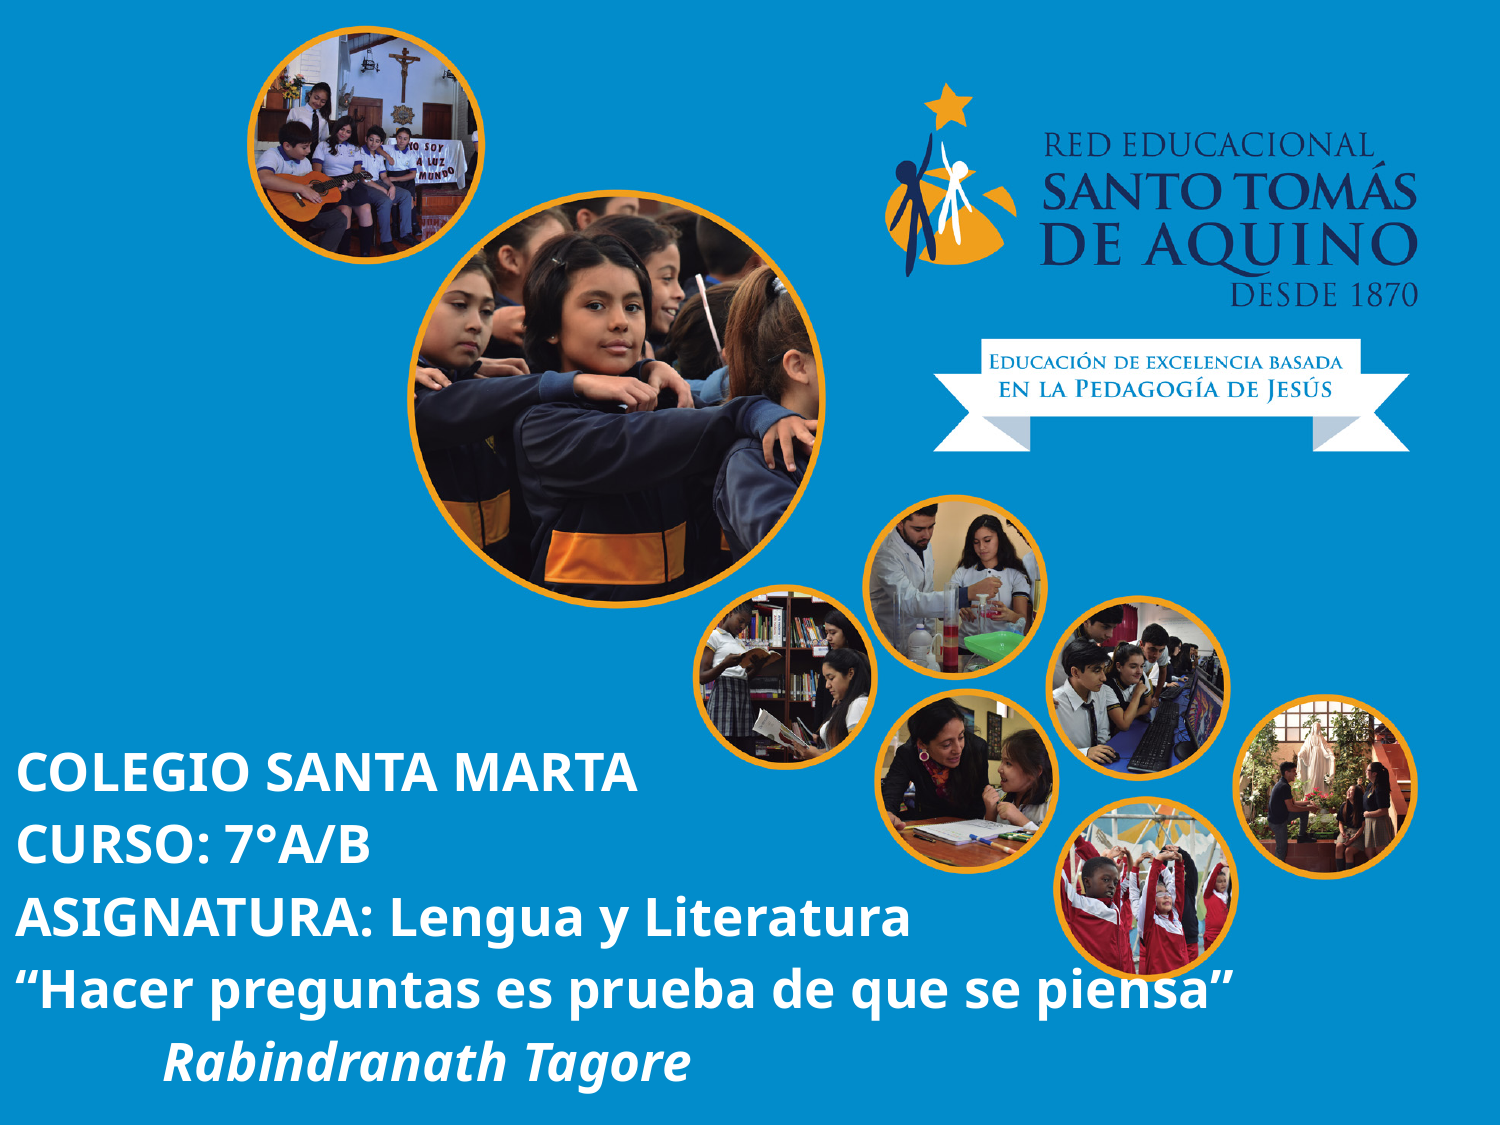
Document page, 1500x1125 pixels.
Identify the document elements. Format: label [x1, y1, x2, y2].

picture [457, 754, 497, 790]
picture [213, 979, 239, 1020]
picture [95, 754, 118, 790]
picture [308, 1041, 337, 1081]
picture [1235, 174, 1267, 208]
picture [125, 754, 146, 790]
picture [29, 971, 37, 983]
picture [363, 929, 370, 936]
picture [1269, 174, 1309, 209]
picture [1181, 979, 1206, 1008]
picture [921, 979, 947, 1008]
picture [83, 899, 99, 935]
picture [572, 979, 598, 1020]
picture [1361, 185, 1374, 208]
picture [967, 979, 988, 1008]
picture [426, 979, 451, 1008]
picture [197, 1052, 224, 1081]
picture [677, 896, 685, 903]
picture [774, 968, 800, 1008]
picture [190, 754, 206, 790]
picture [1212, 971, 1220, 983]
picture [749, 907, 766, 935]
picture [105, 898, 135, 936]
picture [602, 753, 636, 790]
picture [1147, 174, 1178, 208]
picture [642, 1052, 663, 1080]
picture [407, 190, 825, 609]
picture [17, 971, 25, 983]
picture [393, 899, 416, 935]
picture [1323, 224, 1359, 264]
picture [51, 753, 86, 791]
picture [1297, 224, 1304, 264]
picture [503, 753, 537, 790]
picture [19, 825, 46, 863]
picture [94, 826, 122, 862]
picture [1224, 971, 1232, 983]
picture [200, 834, 207, 842]
picture [323, 898, 357, 935]
picture [556, 907, 581, 936]
picture [218, 899, 245, 935]
picture [544, 754, 572, 790]
picture [43, 971, 73, 1007]
picture [886, 137, 1004, 276]
picture [549, 1052, 576, 1081]
picture [292, 899, 320, 935]
picture [827, 908, 852, 936]
picture [863, 495, 1047, 680]
picture [425, 1052, 452, 1081]
picture [454, 907, 479, 935]
picture [693, 585, 877, 770]
picture [1074, 980, 1081, 1007]
picture [402, 973, 421, 1008]
picture [267, 1041, 274, 1048]
picture [1045, 224, 1084, 264]
picture [728, 979, 753, 1008]
picture [889, 980, 914, 1008]
picture [678, 908, 685, 935]
picture [862, 907, 879, 935]
picture [1372, 226, 1398, 265]
picture [1201, 174, 1221, 206]
picture [630, 980, 655, 1008]
picture [665, 1052, 690, 1081]
picture [527, 1044, 553, 1080]
picture [601, 908, 628, 948]
picture [299, 979, 325, 1020]
picture [1385, 223, 1416, 264]
picture [530, 979, 551, 1008]
picture [200, 856, 207, 863]
picture [875, 689, 1060, 873]
picture [184, 898, 218, 935]
picture [247, 26, 485, 264]
picture [934, 339, 1409, 451]
picture [1246, 224, 1279, 265]
picture [1046, 596, 1231, 781]
picture [392, 1052, 419, 1080]
picture [141, 979, 167, 1008]
picture [1372, 175, 1392, 209]
picture [1189, 225, 1214, 265]
picture [487, 907, 513, 948]
picture [1098, 224, 1119, 264]
picture [1281, 292, 1288, 299]
picture [252, 899, 282, 936]
picture [801, 901, 820, 936]
picture [926, 84, 972, 129]
picture [54, 898, 77, 936]
picture [363, 907, 370, 915]
picture [157, 825, 192, 863]
picture [275, 1052, 302, 1080]
picture [1182, 174, 1206, 209]
picture [154, 753, 184, 791]
picture [458, 979, 479, 1008]
picture [370, 979, 395, 1007]
picture [260, 1053, 272, 1080]
picture [268, 979, 294, 1008]
picture [145, 899, 178, 935]
picture [295, 753, 329, 790]
picture [82, 979, 107, 1008]
picture [1107, 174, 1140, 209]
picture [985, 187, 1016, 216]
picture [258, 825, 275, 842]
picture [807, 979, 833, 1008]
picture [1044, 174, 1064, 209]
picture [1040, 979, 1066, 1020]
picture [605, 979, 622, 1007]
picture [853, 979, 879, 1020]
picture [376, 754, 403, 790]
picture [696, 968, 722, 1008]
picture [213, 753, 248, 791]
picture [498, 979, 524, 1008]
picture [1204, 223, 1262, 276]
picture [339, 1052, 360, 1080]
picture [1073, 968, 1081, 975]
picture [579, 1052, 608, 1093]
picture [576, 754, 603, 790]
picture [648, 899, 671, 935]
picture [228, 1041, 255, 1081]
picture [16, 898, 50, 935]
picture [316, 826, 334, 862]
picture [1147, 224, 1181, 264]
picture [1313, 174, 1339, 208]
picture [770, 907, 795, 936]
picture [612, 1052, 637, 1081]
picture [53, 826, 83, 863]
picture [402, 753, 436, 790]
picture [268, 753, 291, 791]
picture [247, 979, 264, 1007]
picture [114, 979, 135, 1008]
picture [175, 979, 192, 1007]
picture [335, 980, 360, 1008]
picture [523, 908, 548, 936]
picture [715, 907, 741, 936]
picture [1339, 175, 1354, 208]
picture [336, 754, 369, 790]
picture [1088, 979, 1114, 1008]
picture [226, 826, 252, 862]
picture [421, 907, 447, 936]
picture [19, 753, 46, 791]
picture [164, 1044, 192, 1080]
picture [691, 901, 710, 936]
picture [457, 1046, 476, 1081]
picture [341, 826, 368, 862]
picture [663, 979, 689, 1008]
picture [478, 1041, 505, 1080]
picture [1395, 177, 1416, 209]
picture [1054, 797, 1238, 1008]
picture [883, 907, 908, 936]
picture [361, 1052, 388, 1081]
picture [1233, 694, 1418, 880]
picture [993, 979, 1019, 1008]
picture [1070, 184, 1082, 208]
picture [1082, 174, 1101, 209]
picture [279, 825, 313, 862]
picture [127, 825, 150, 863]
